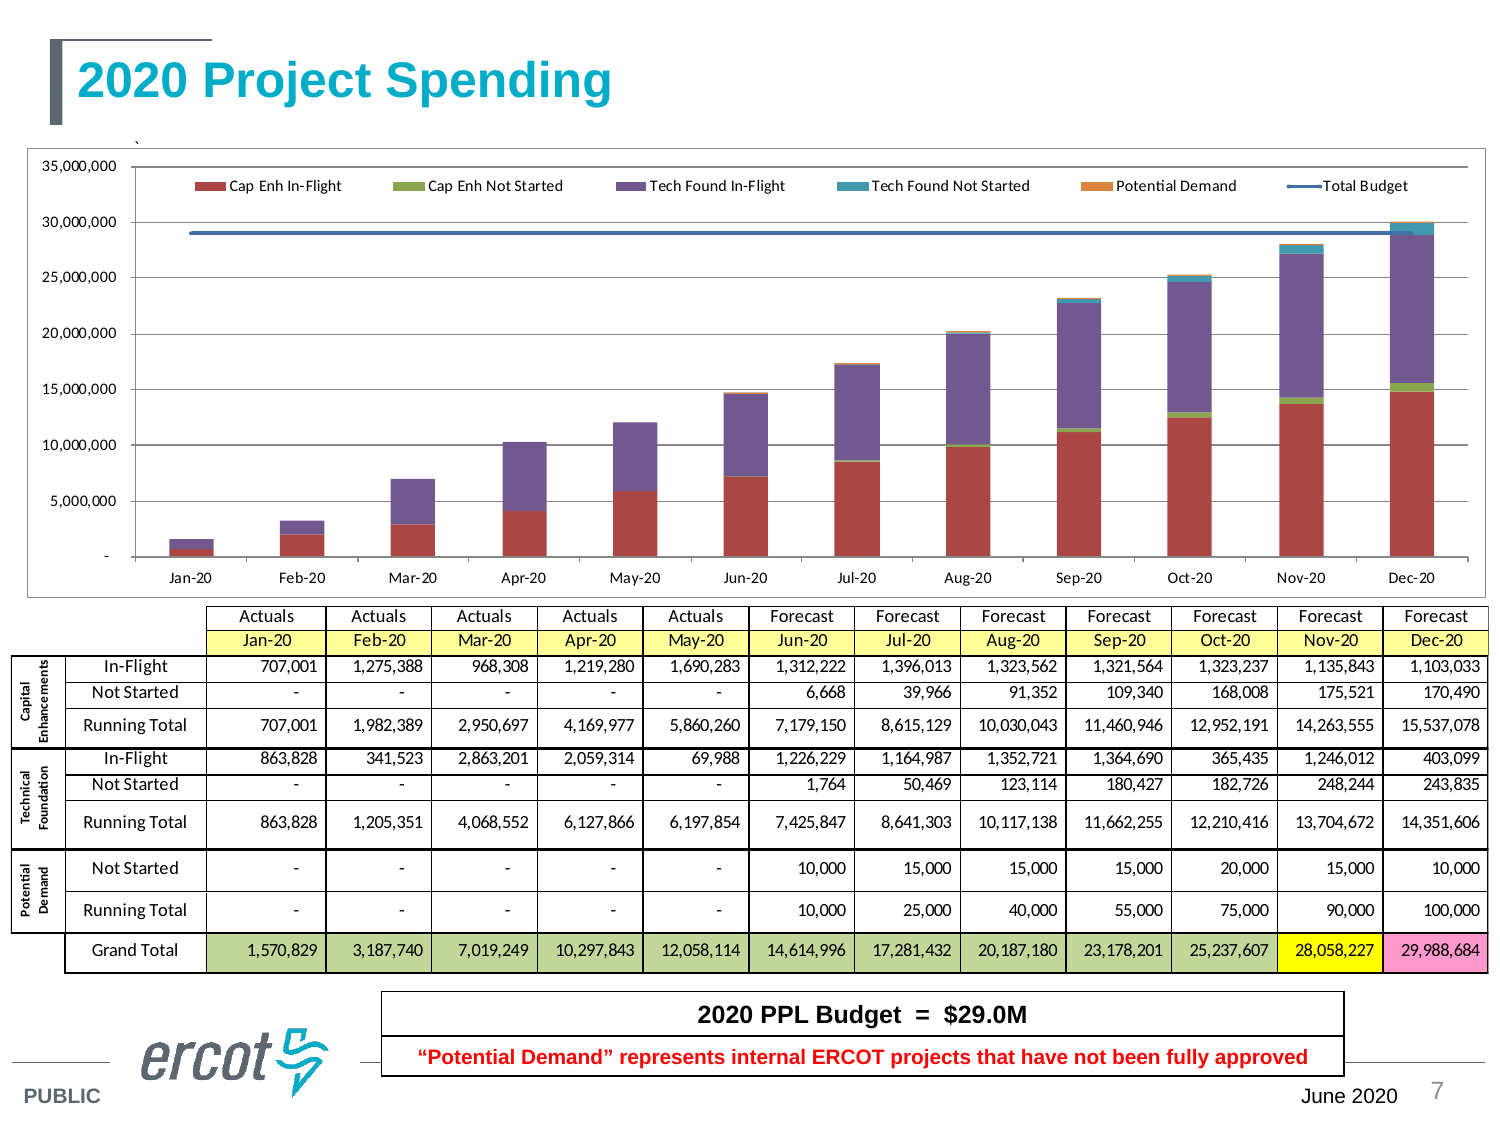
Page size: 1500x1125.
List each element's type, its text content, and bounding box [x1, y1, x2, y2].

text_box “Potential Demand” represents internal ERCOT projects that have not been fully approved [381, 1036, 1345, 1076]
picture [10, 137, 1490, 976]
text_box 2020 PPL Budget = $29.0M [381, 991, 1345, 1036]
title 2020 Project Spending [62, 39, 738, 125]
picture [137, 1024, 332, 1100]
slide_number 7 [1400, 1071, 1476, 1107]
